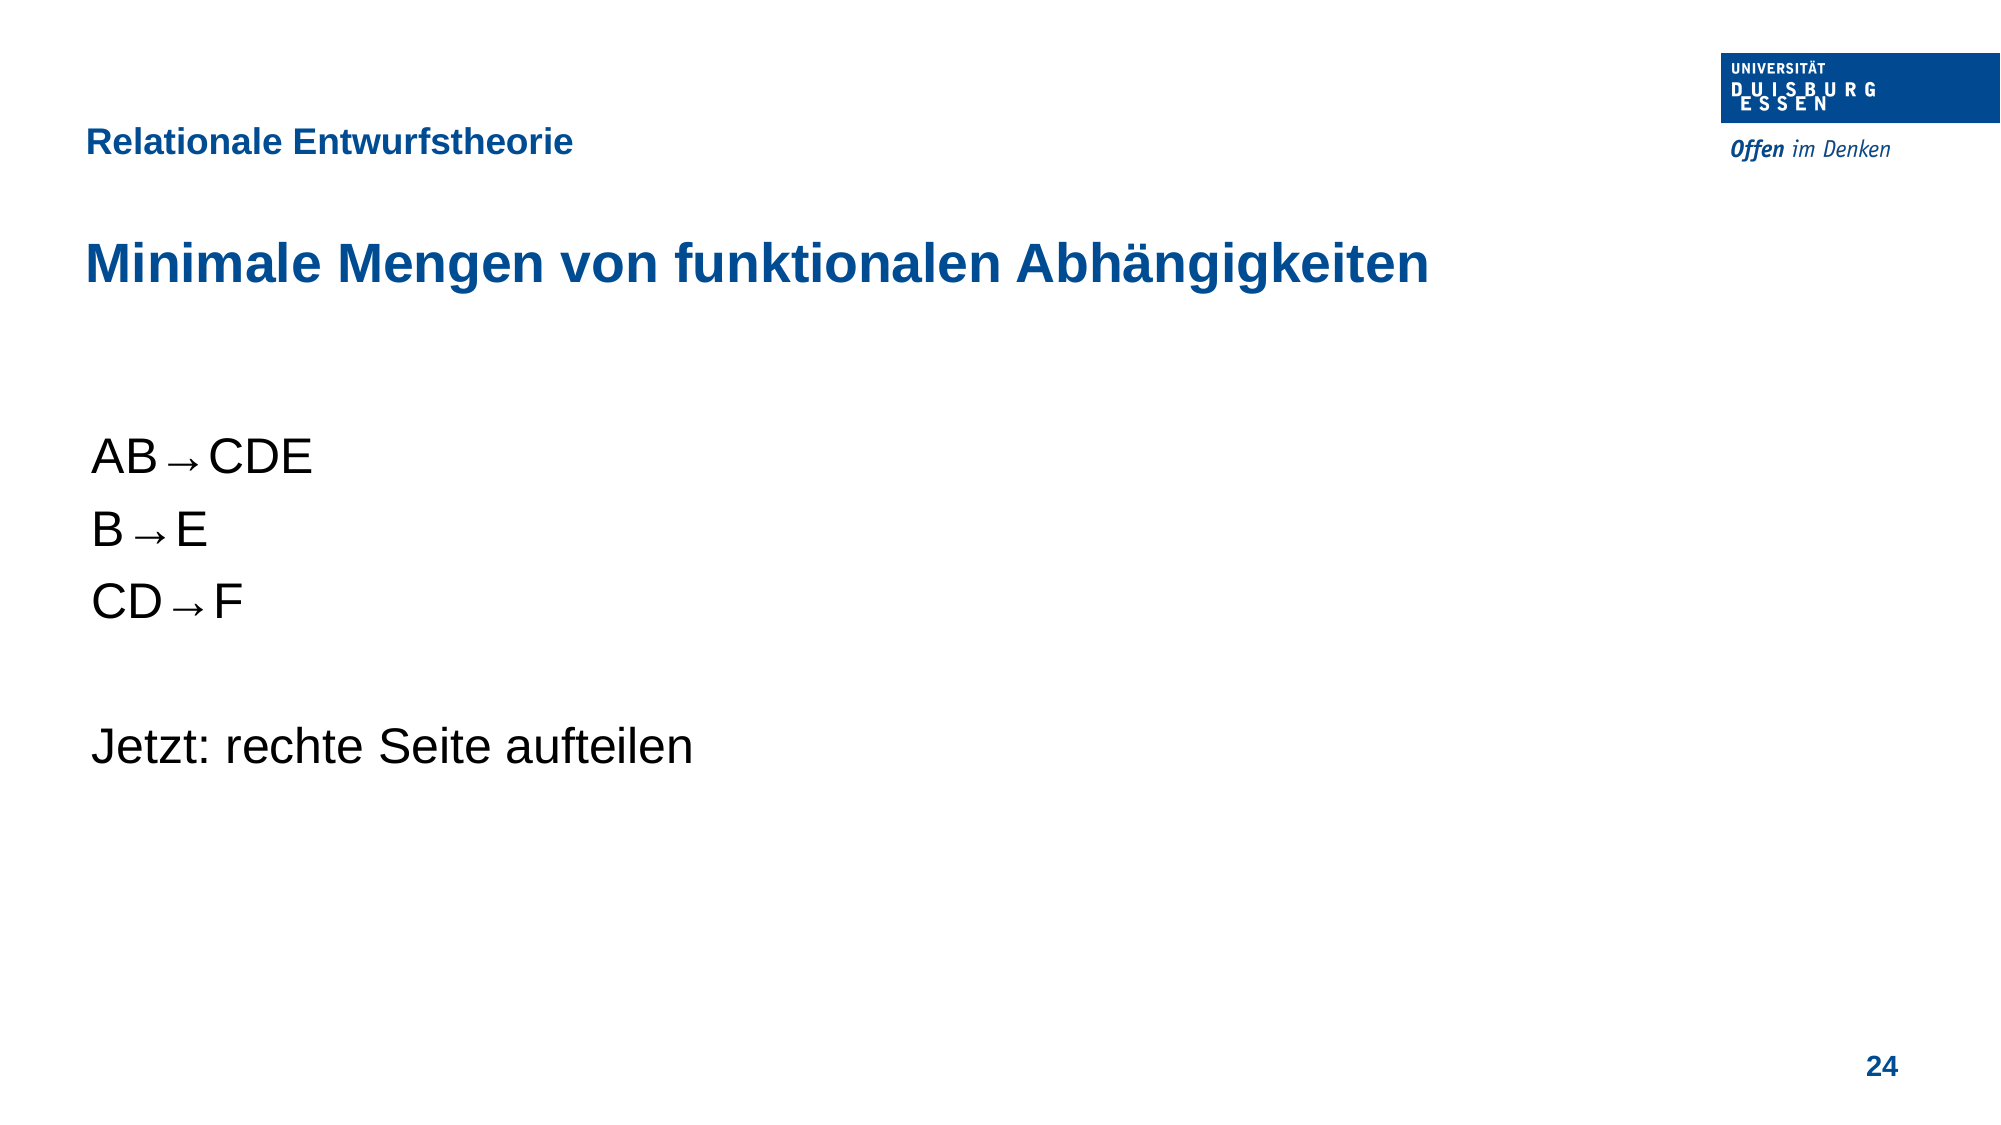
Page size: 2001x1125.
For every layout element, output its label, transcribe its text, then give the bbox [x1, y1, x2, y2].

list Minimale Mengen von funktionalen Abhängigkeiten [85, 227, 1825, 303]
list AB→CDE B→E CD→F Jetzt: rechte Seite aufteilen [85, 416, 1794, 1012]
picture [1721, 53, 2000, 162]
slide_number 24 [1677, 1039, 1914, 1081]
list Relationale Entwurfstheorie [85, 122, 1694, 163]
